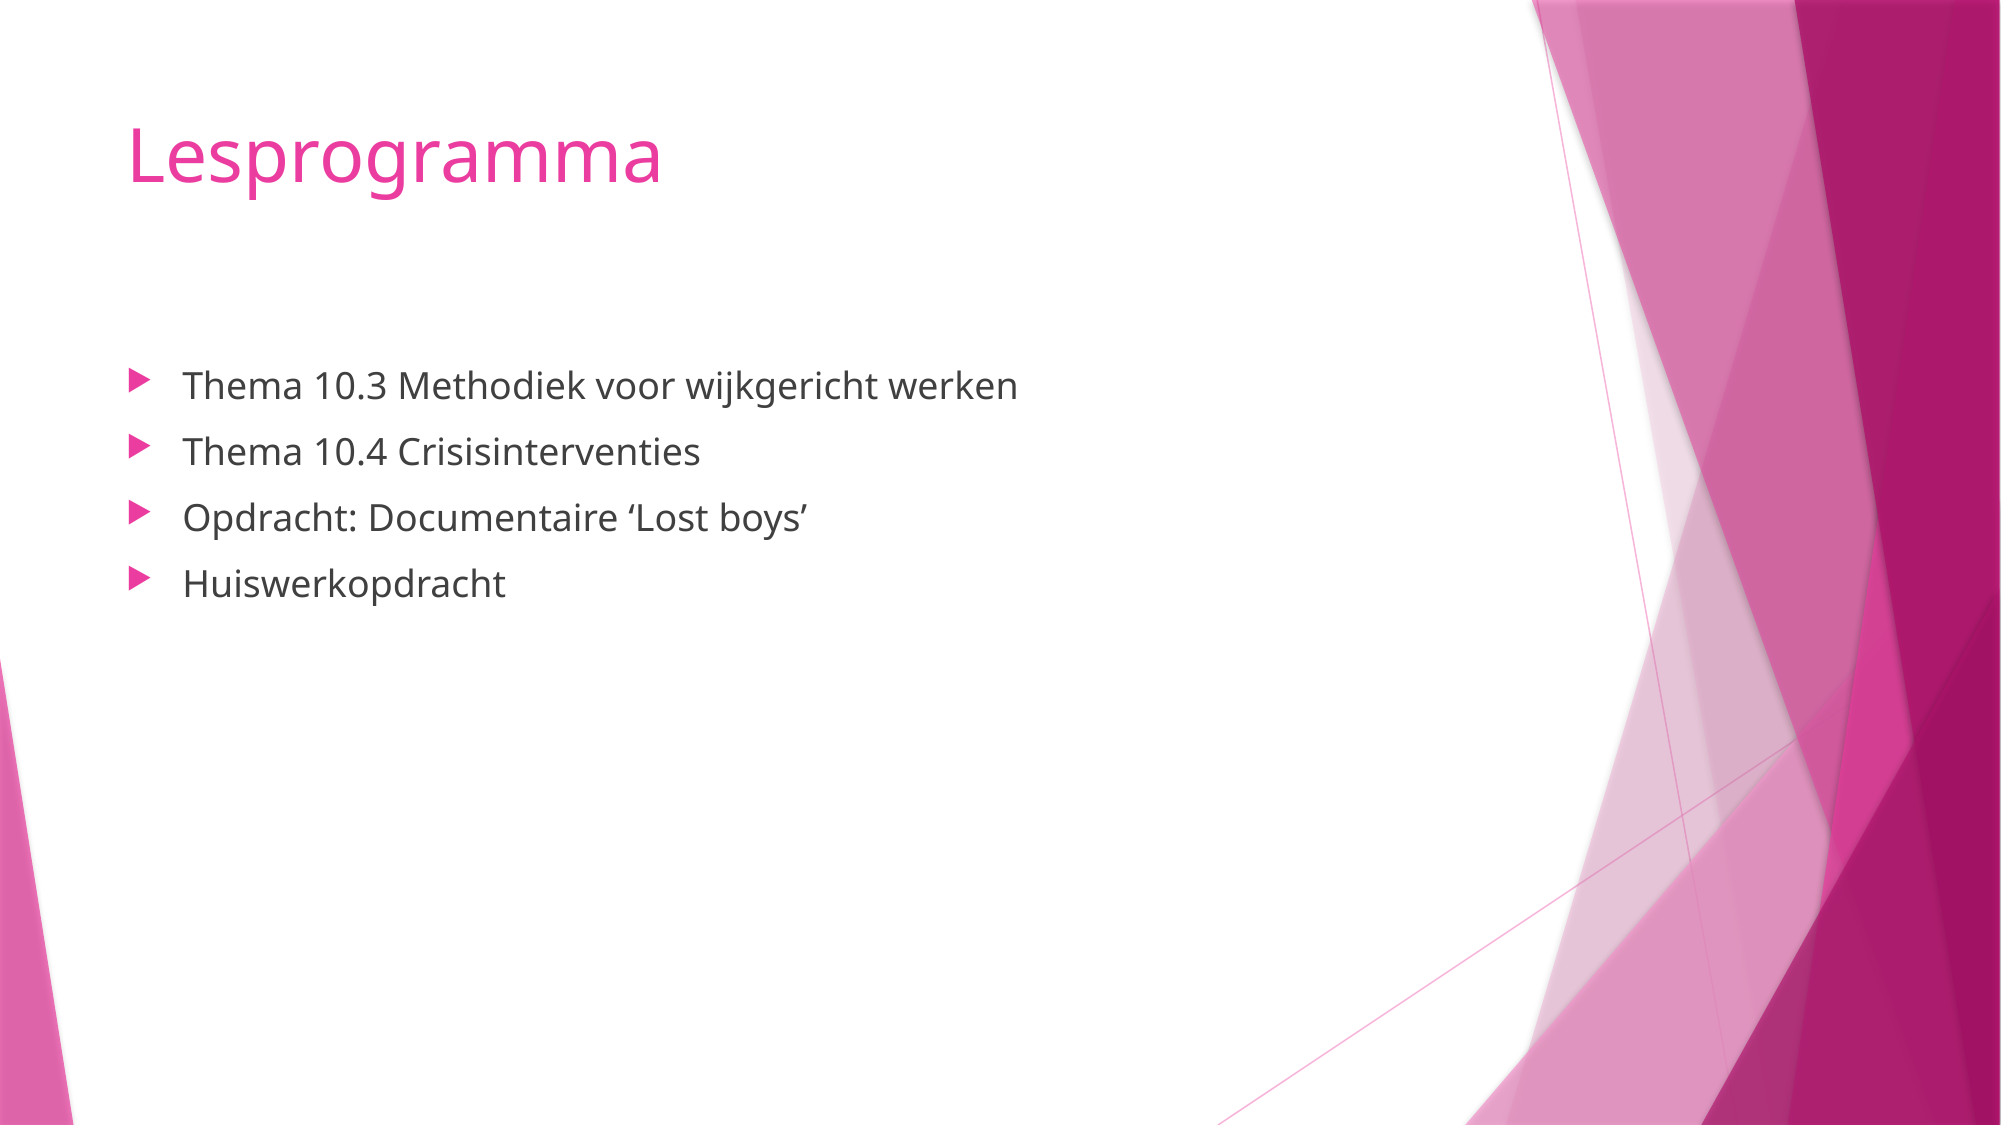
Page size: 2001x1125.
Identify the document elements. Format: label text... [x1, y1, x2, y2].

title Lesprogramma [111, 99, 1522, 317]
list Thema 10.3 Methodiek voor wijkgericht werken Thema 10.4 Crisisinterventies Opdracht: Documentaire ‘Lost boys’ Huiswerkopdracht [111, 354, 1522, 992]
